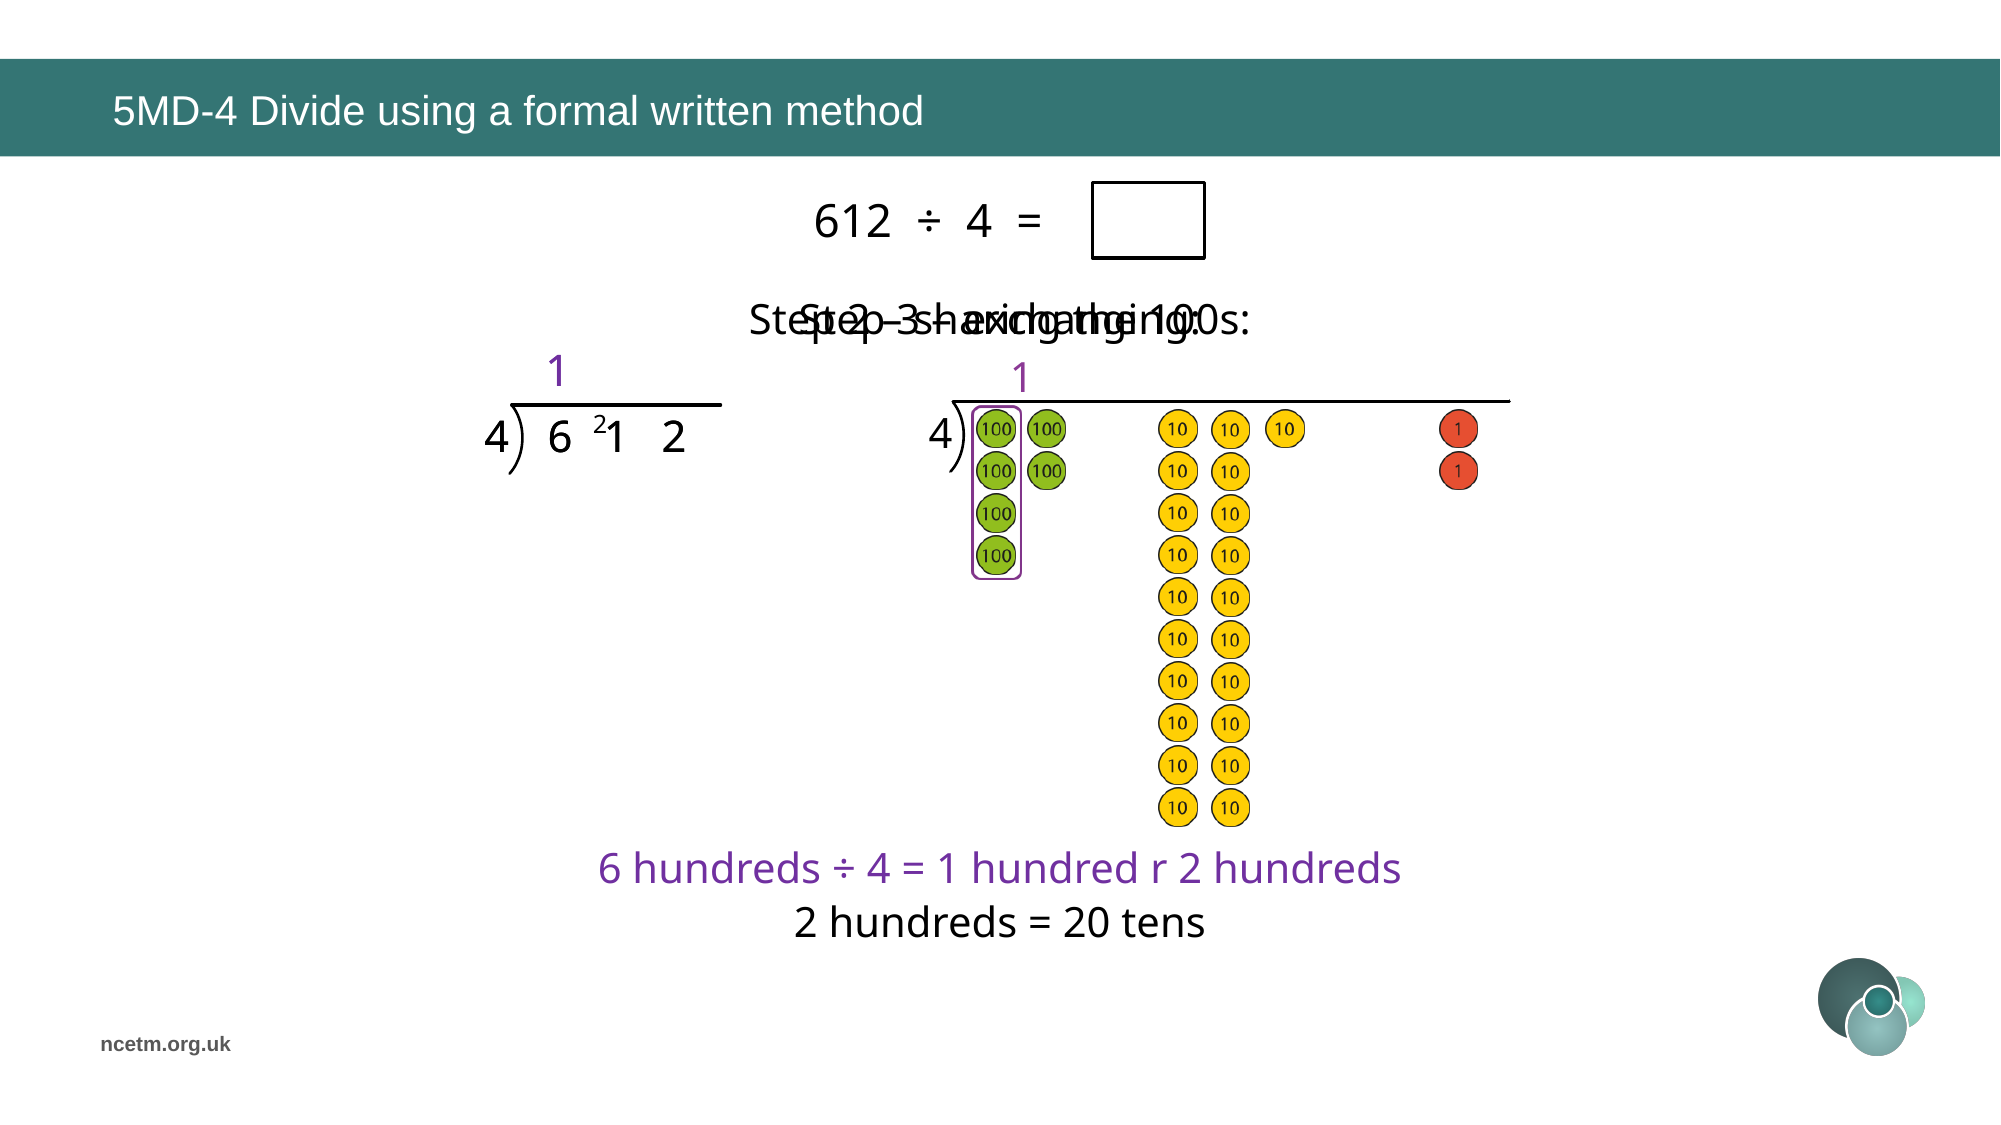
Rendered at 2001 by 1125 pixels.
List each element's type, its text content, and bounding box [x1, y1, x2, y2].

text_box [1092, 182, 1205, 259]
text_box 6 hundreds ÷ 4 = 1 hundred r 2 hundreds [582, 834, 1418, 900]
title 5MD-4 Divide using a formal written method [97, 76, 1945, 147]
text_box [477, 343, 740, 490]
picture [1818, 958, 1925, 1056]
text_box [890, 389, 1510, 485]
text_box 612 ÷ 4 = [798, 183, 1058, 254]
text_box Step 2 – sharing the 100s: [733, 285, 1267, 350]
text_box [1158, 493, 1251, 828]
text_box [450, 392, 722, 486]
picture [971, 485, 1022, 581]
text_box 1 [994, 350, 1049, 387]
text_box 2 hundreds = 20 tens [778, 888, 1221, 954]
